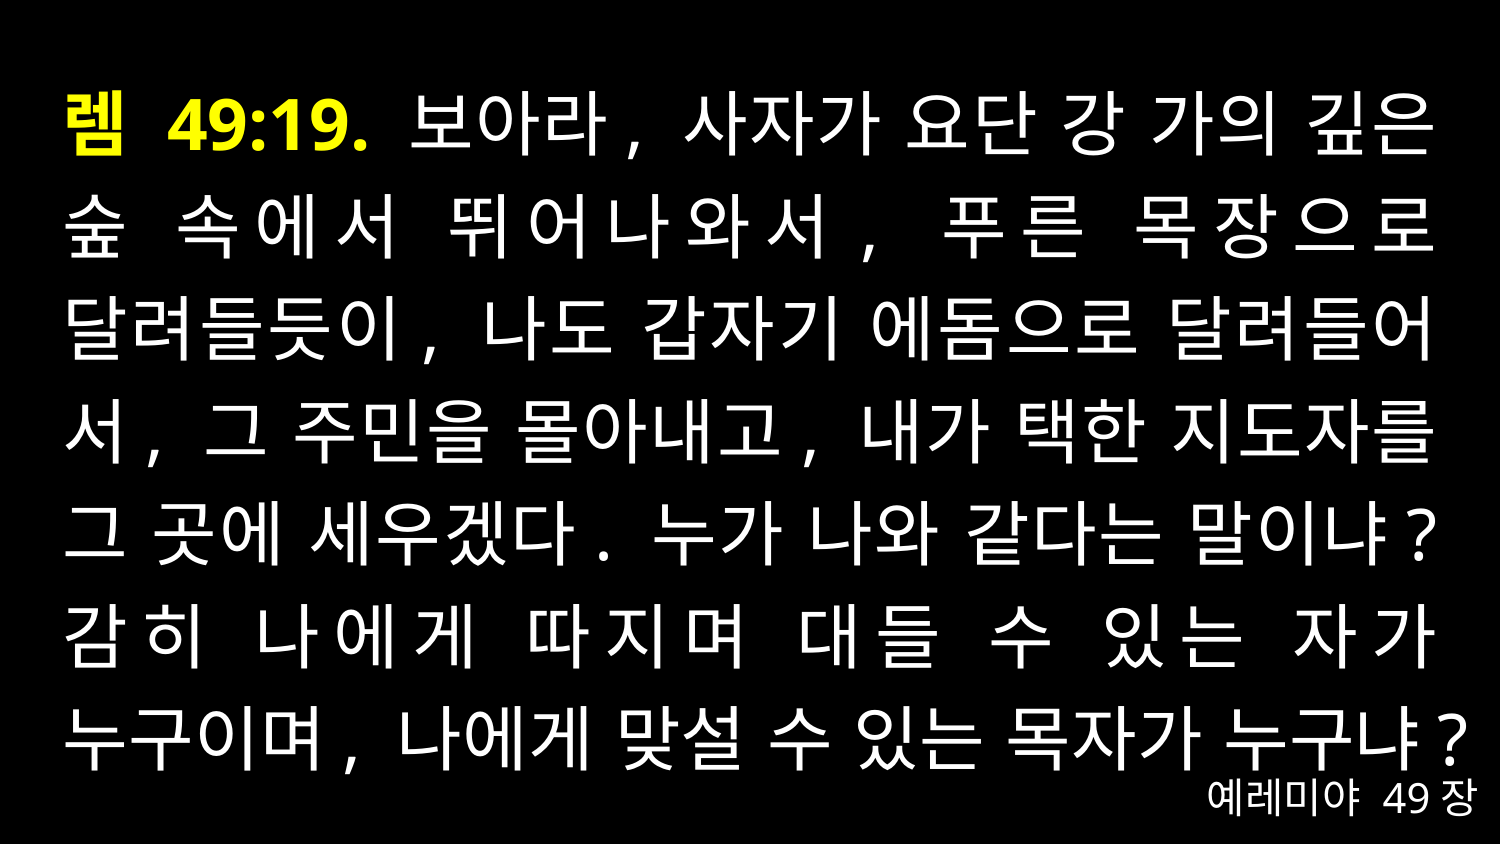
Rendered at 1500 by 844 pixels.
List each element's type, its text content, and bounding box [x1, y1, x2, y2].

title 렘 49:19. 보아라, 사자가 요단 강 가의 깊은 숲 속에서 뛰어나와서, 푸른 목장으로 달려들듯이, 나도 갑자기 에돔으로 달려들어서, 그 주민을 몰아내고, 내가 택한 지도자를 그 곳에 세우겠다. 누가 나와 같다는 말이냐? 감히 나에게 따지며 대들 수 있는 자가 누구이며, 나에게 맞설 수 있는 목자가 누구냐? [0, 0, 1500, 844]
subtitle 예레미야 49장 [916, 770, 1500, 844]
